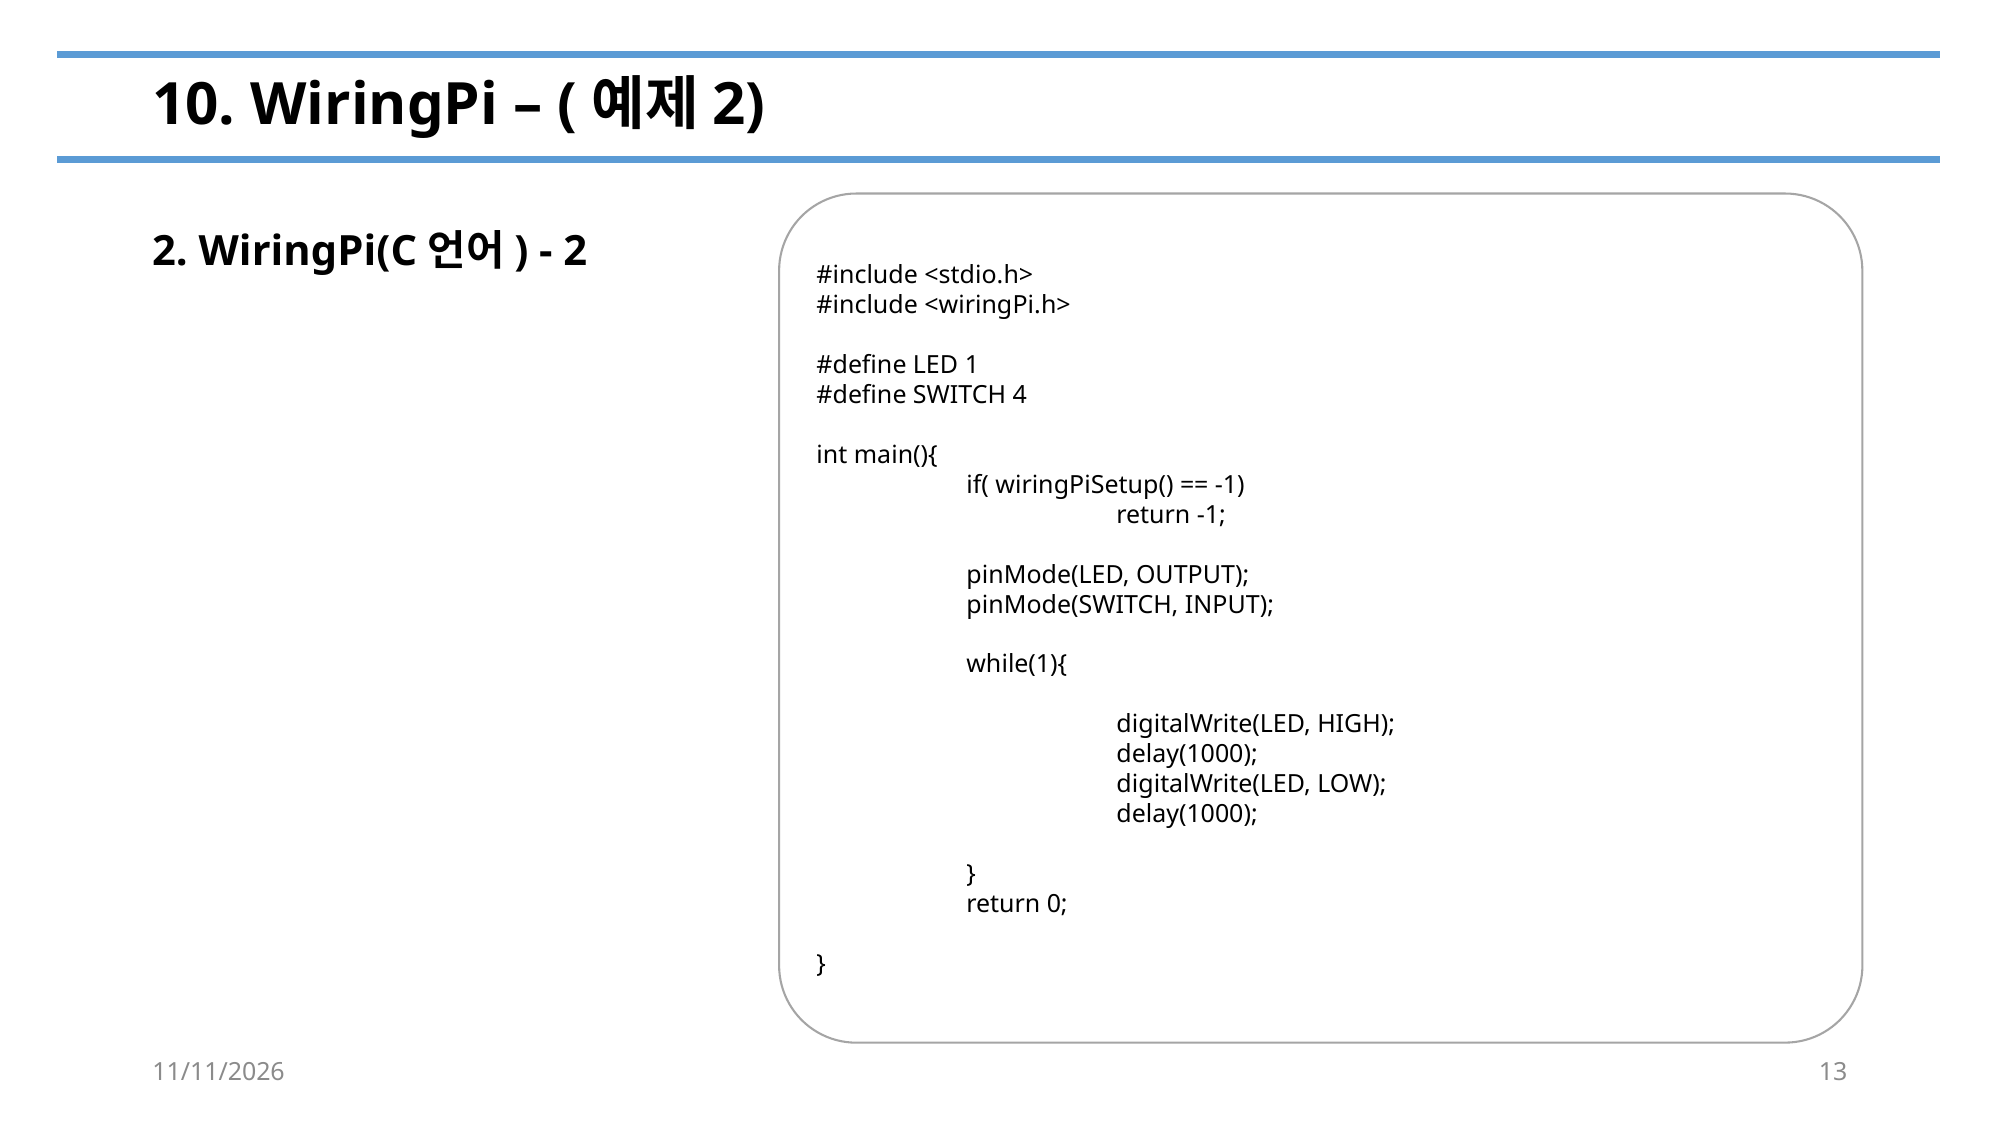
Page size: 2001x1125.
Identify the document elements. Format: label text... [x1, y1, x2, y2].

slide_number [137, 1042, 588, 1103]
text_box 2. WiringPi(C언어) - 2 [137, 216, 799, 282]
slide_number 13 [1412, 1042, 1863, 1103]
text_box #include <stdio.h> #include <wiringPi.h> #define LED 1 #define SWITCH 4 int main(){ if( wiringPiSetup() == -1) return -1; pinMode(LED, OUTPUT); pinMode(SWITCH, INPUT); while(1){ digitalWrite(LED, HIGH); delay(1000); digitalWrite(LED, LOW); delay(1000); } return 0; } [778, 192, 1864, 1044]
title 10. WiringPi – (예제2) [137, 66, 1863, 145]
